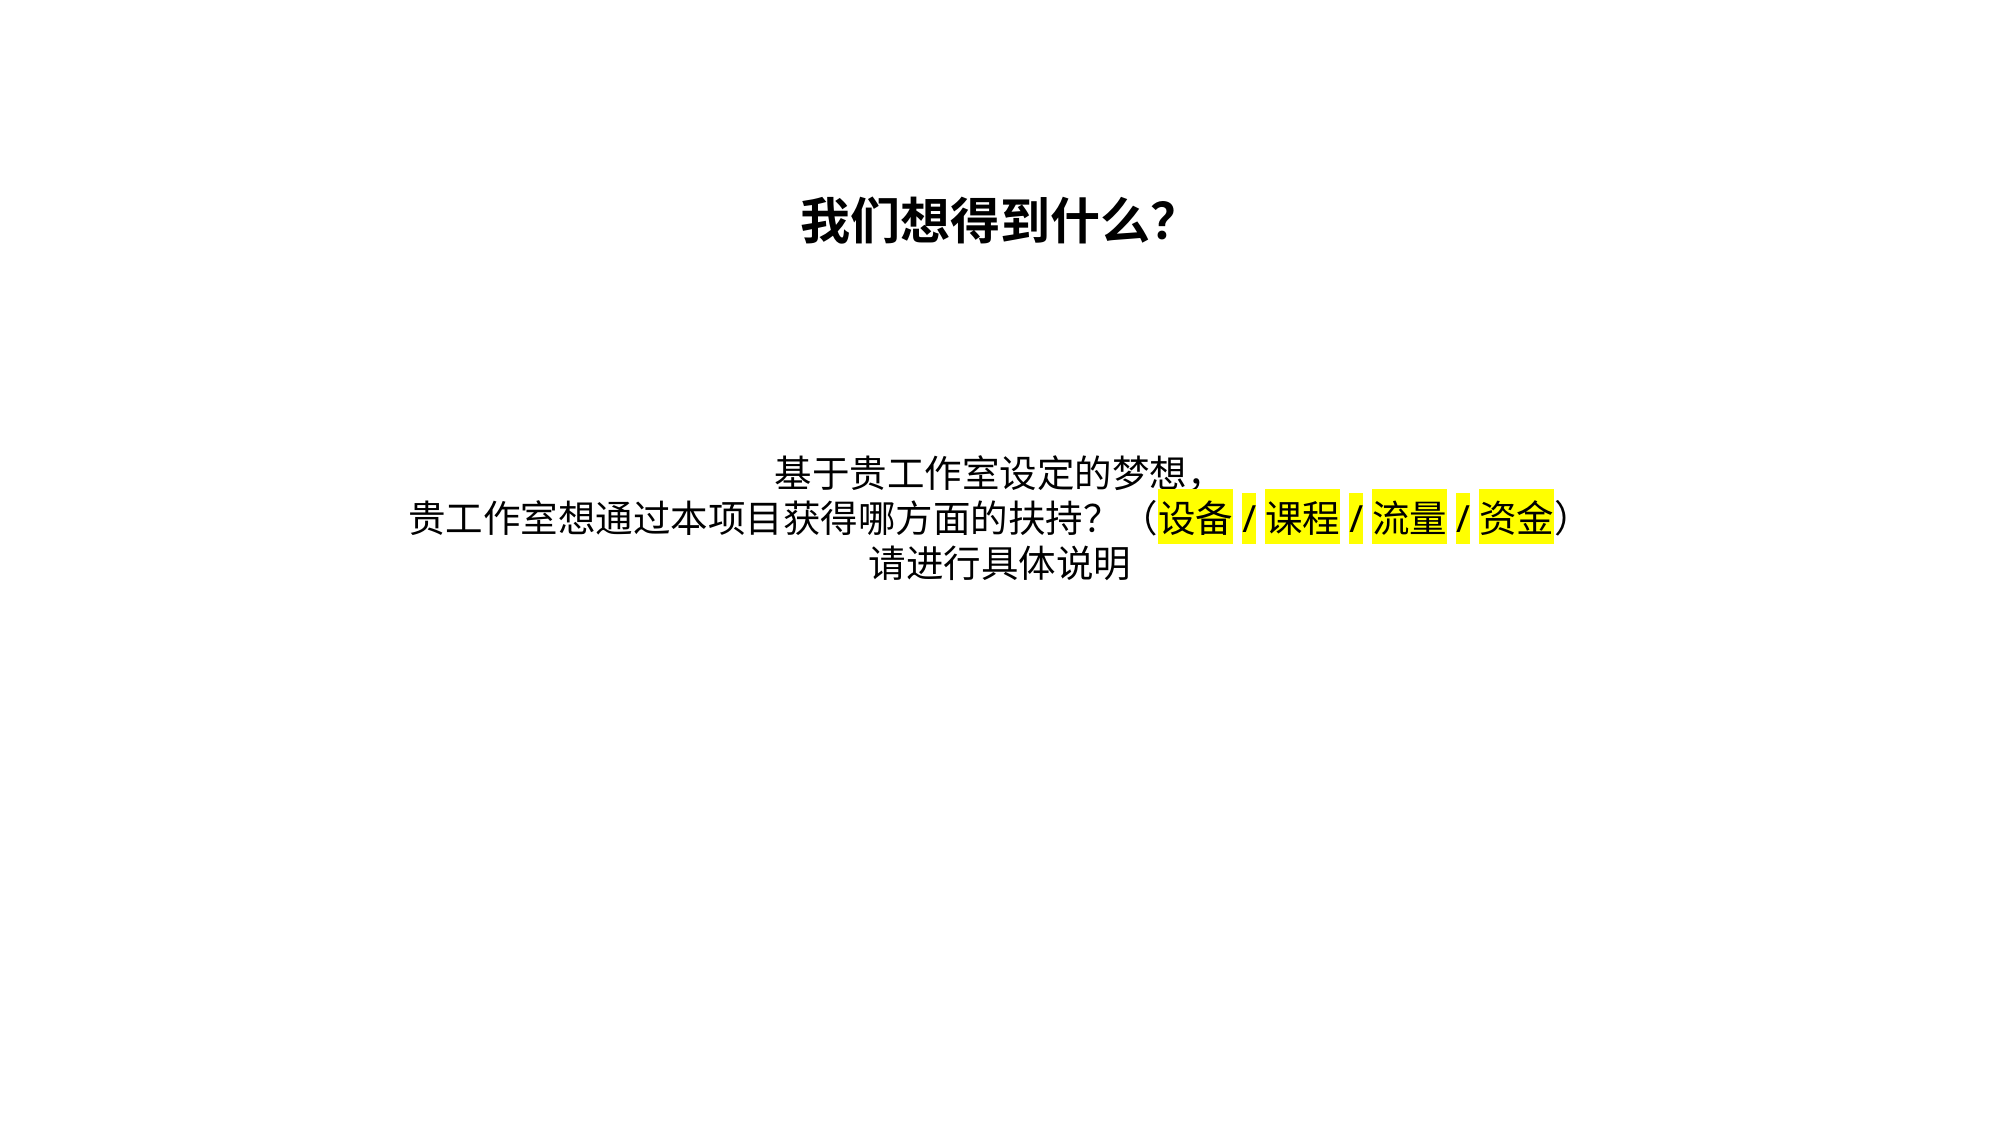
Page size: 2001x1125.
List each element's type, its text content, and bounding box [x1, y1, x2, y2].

text_box 我们想得到什么？ [329, 182, 1671, 258]
text_box 基于贵工作室设定的梦想， 贵工作室想通过本项目获得哪方面的扶持？（设备/课程/流量/资金） 请进行具体说明 [290, 442, 1710, 593]
